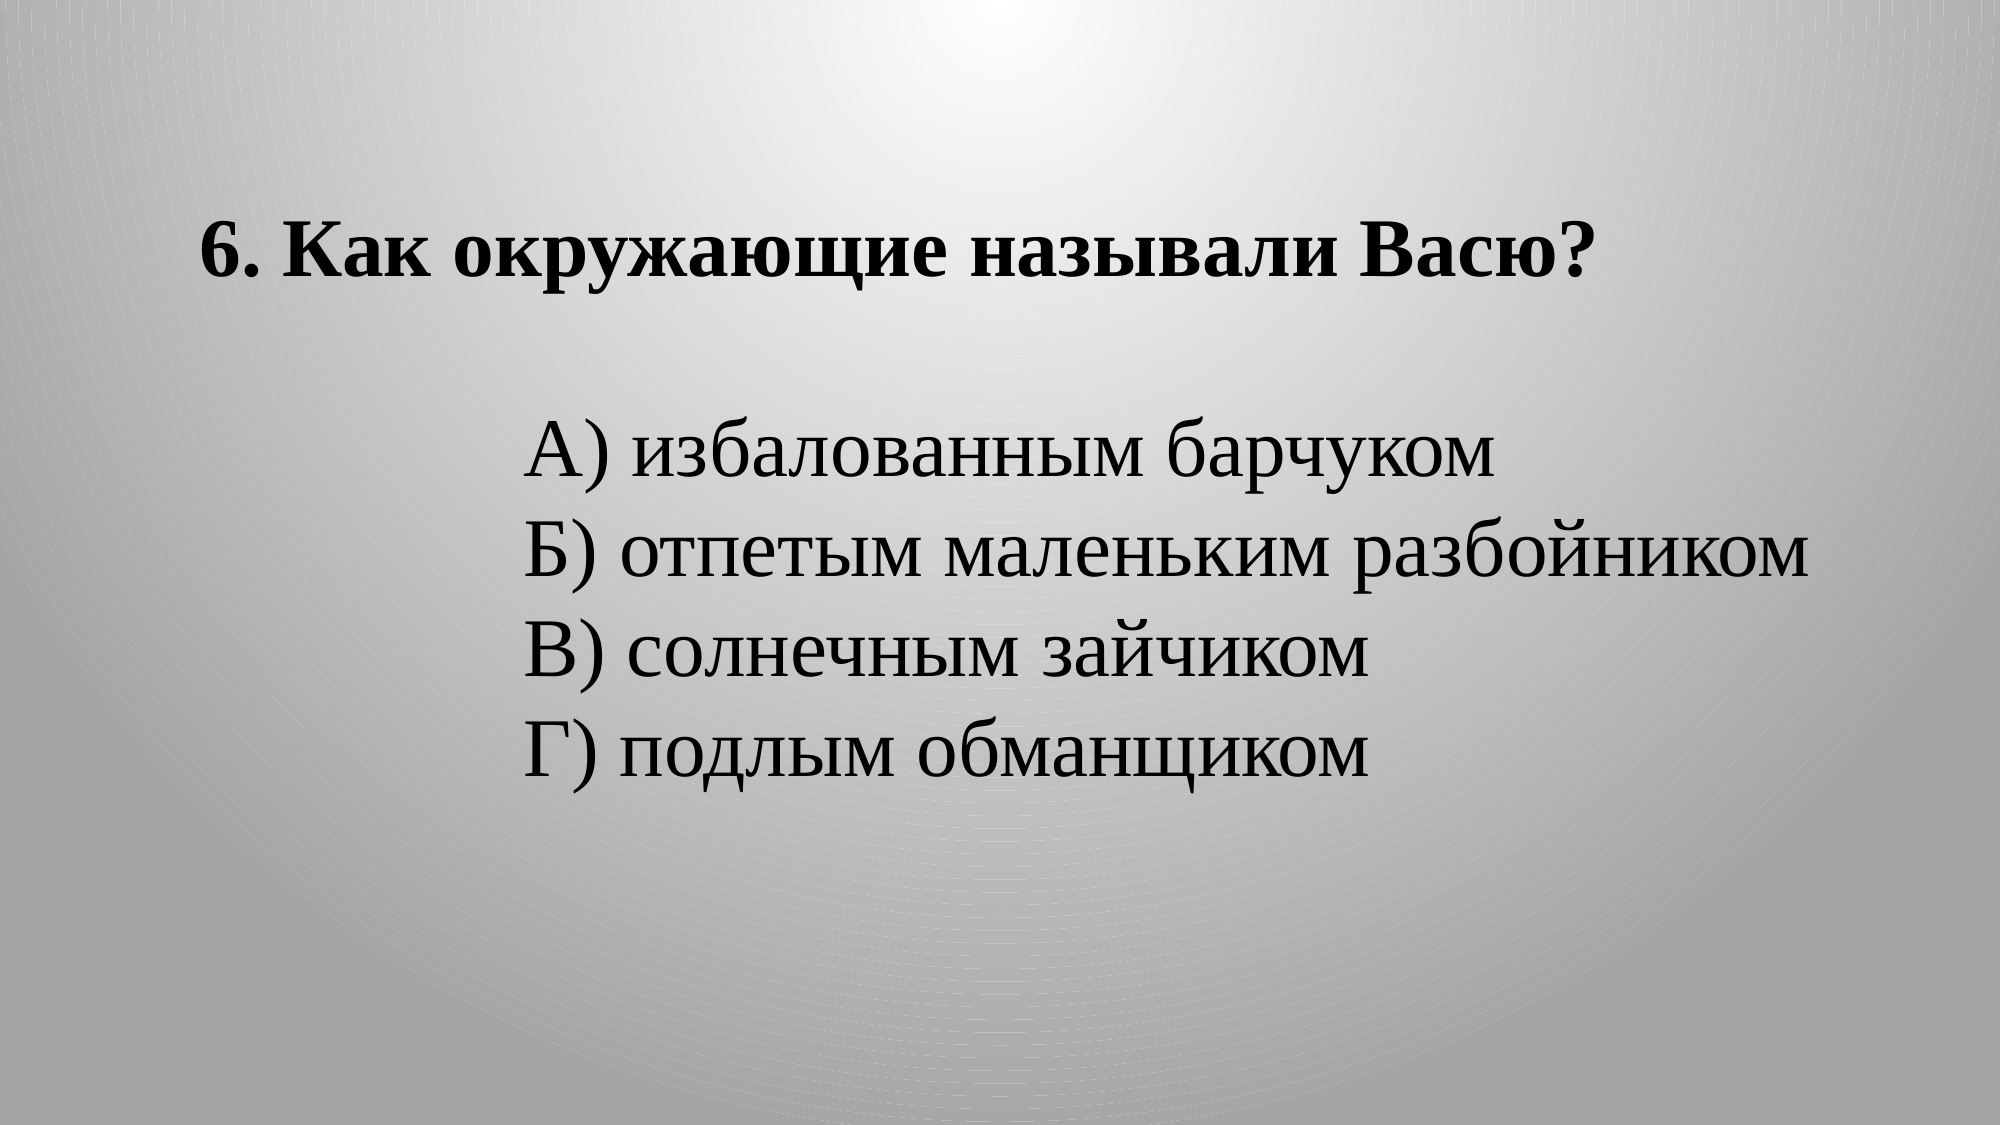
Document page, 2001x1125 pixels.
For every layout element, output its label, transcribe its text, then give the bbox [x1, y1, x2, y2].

text_box 6. Как окружающие называли Васю? А) избалованным барчуком Б) отпетым маленьким разбойником В) солнечным зайчиком Г) подлым обманщиком [184, 185, 1961, 801]
